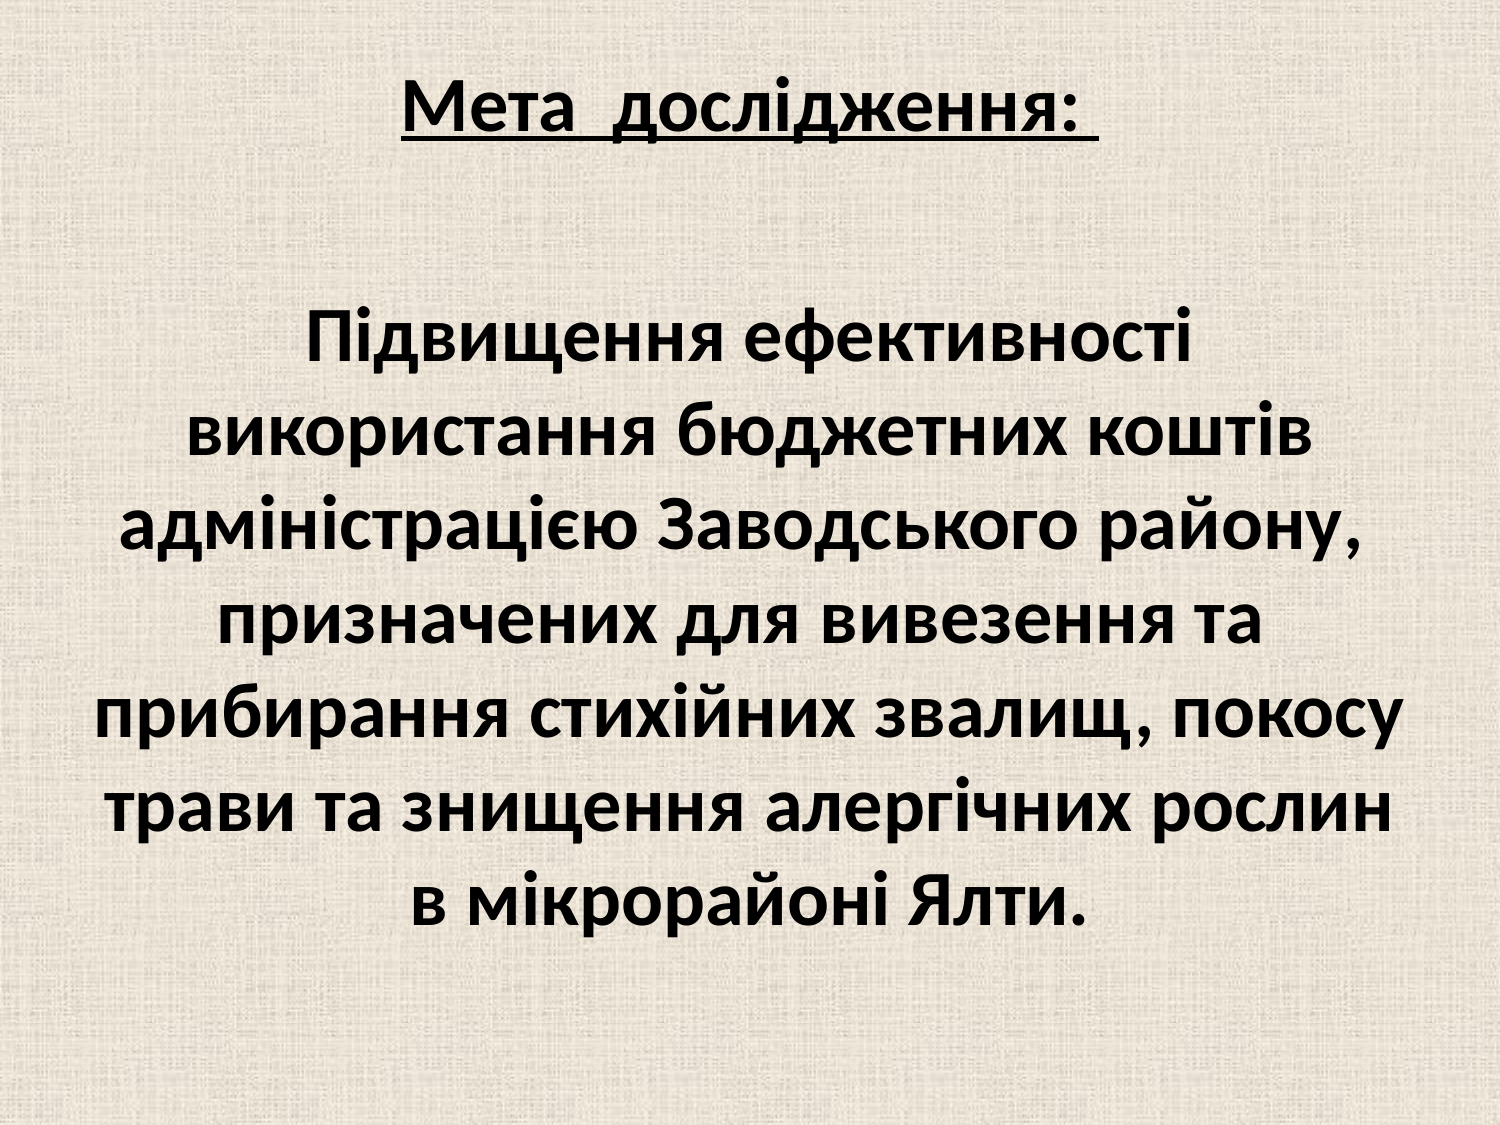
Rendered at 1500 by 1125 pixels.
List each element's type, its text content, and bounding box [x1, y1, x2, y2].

list Підвищення ефективності використання бюджетних коштів адміністрацією Заводського району, призначених для вивезення та прибирання стихійних звалищ, покосу трави та знищення алергічних рослин в мікрорайоні Ялти. [75, 210, 1425, 1005]
title Мета дослідження: [75, 45, 1425, 210]
